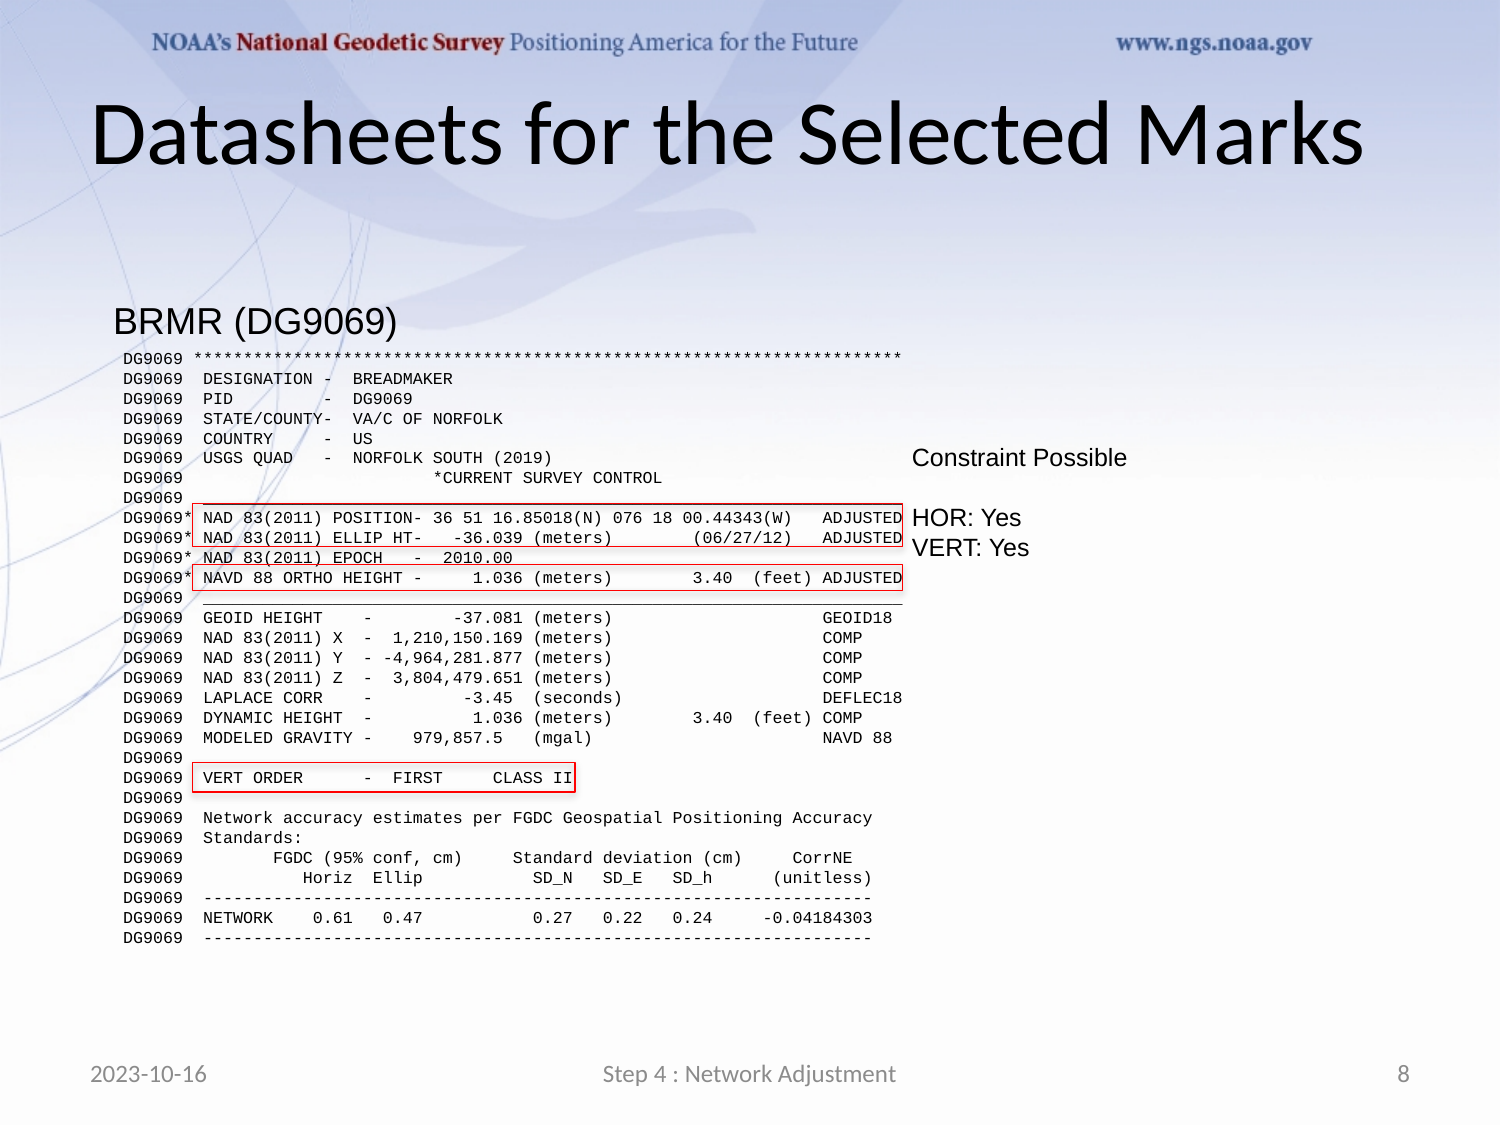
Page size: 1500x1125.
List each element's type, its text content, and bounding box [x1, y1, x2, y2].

text_box BRMR (DG9069) [98, 289, 449, 340]
footer Step 4 : Network Adjustment [512, 1042, 988, 1103]
picture [0, 0, 1500, 1125]
text_box DG9069 *********************************************************************** DG9069 DESIGNATION - BREADMAKER DG9069 PID - DG9069 DG9069 STATE/COUNTY- VA/C OF NORFOLK DG9069 COUNTRY - US DG9069 USGS QUAD - NORFOLK SOUTH (2019) DG9069 *CURRENT SURVEY CONTROL DG9069 ______________________________________________________________________ DG9069* NAD 83(2011) POSITION- 36 51 16.85018(N) 076 18 00.44343(W) ADJUSTED DG9069* NAD 83(2011) ELLIP HT- -36.039 (meters) (06/27/12) ADJUSTED DG9069* NAD 83(2011) EPOCH - 2010.00 DG9069* NAVD 88 ORTHO HEIGHT - 1.036 (meters) 3.40 (feet) ADJUSTED DG9069 ______________________________________________________________________ DG9069 GEOID HEIGHT - -37.081 (meters) GEOID18 DG9069 NAD 83(2011) X - 1,210,150.169 (meters) COMP DG9069 NAD 83(2011) Y - -4,964,281.877 (meters) COMP DG9069 NAD 83(2011) Z - 3,804,479.651 (meters) COMP DG9069 LAPLACE CORR - -3.45 (seconds) DEFLEC18 DG9069 DYNAMIC HEIGHT - 1.036 (meters) 3.40 (feet) COMP DG9069 MODELED GRAVITY - 979,857.5 (mgal) NAVD 88 DG9069 DG9069 VERT ORDER - FIRST CLASS II DG9069 DG9069 Network accuracy estimates per FGDC Geospatial Positioning Accuracy DG9069 Standards: DG9069 FGDC (95% conf, cm) Standard deviation (cm) CorrNE DG9069 Horiz Ellip SD_N SD_E SD_h (unitless) DG9069 ------------------------------------------------------------------- DG9069 NETWORK 0.61 0.47 0.27 0.22 0.24 -0.04184303 DG9069 ------------------------------------------------------------------- [98, 340, 1142, 954]
text_box [192, 503, 903, 547]
text_box [192, 564, 903, 591]
slide_number 8 [1074, 1042, 1425, 1103]
text_box Constraint Possible HOR: Yes VERT: Yes [897, 434, 1181, 569]
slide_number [75, 1042, 425, 1103]
text_box [192, 762, 576, 793]
title Datasheets for the Selected Marks [74, 74, 1426, 181]
